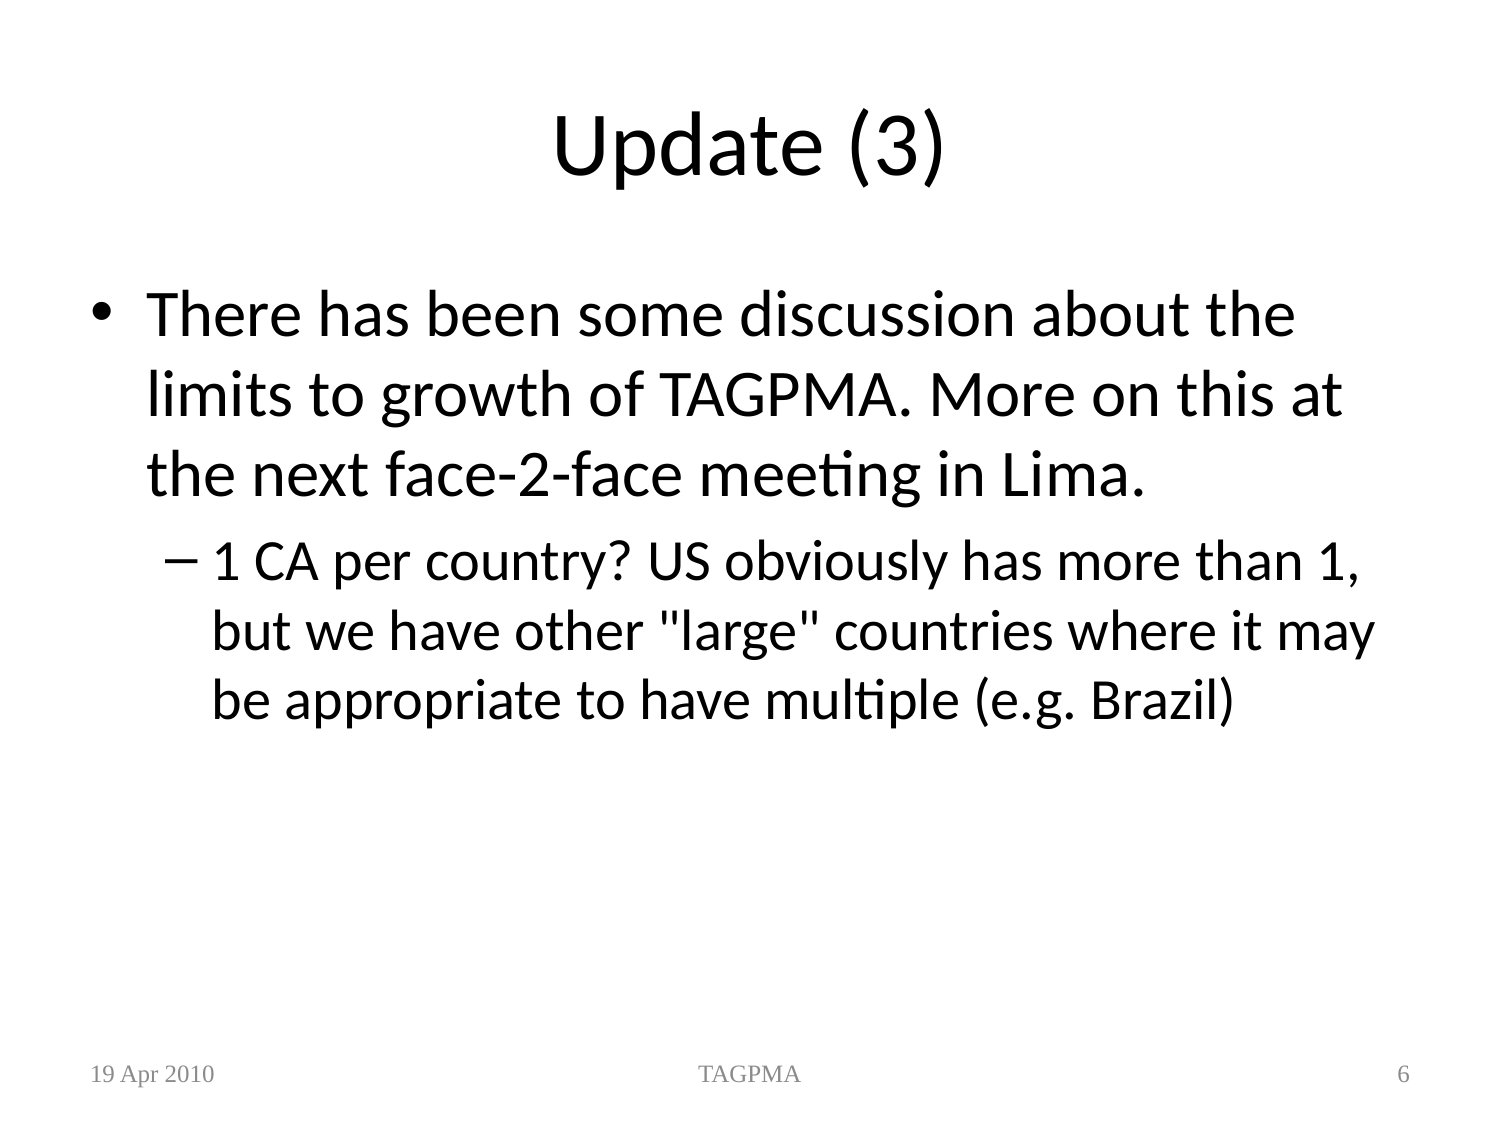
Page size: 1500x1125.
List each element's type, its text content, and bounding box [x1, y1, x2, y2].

slide_number 6 [1074, 1042, 1425, 1103]
list There has been some discussion about the limits to growth of TAGPMA. More on this at the next face-2-face meeting in Lima. 1 CA per country? US obviously has more than 1, but we have other "large" countries where it may be appropriate to have multiple (e.g. Brazil) [75, 262, 1425, 1005]
title Update (3) [75, 45, 1425, 233]
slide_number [75, 1042, 425, 1103]
footer TAGPMA [512, 1042, 988, 1103]
